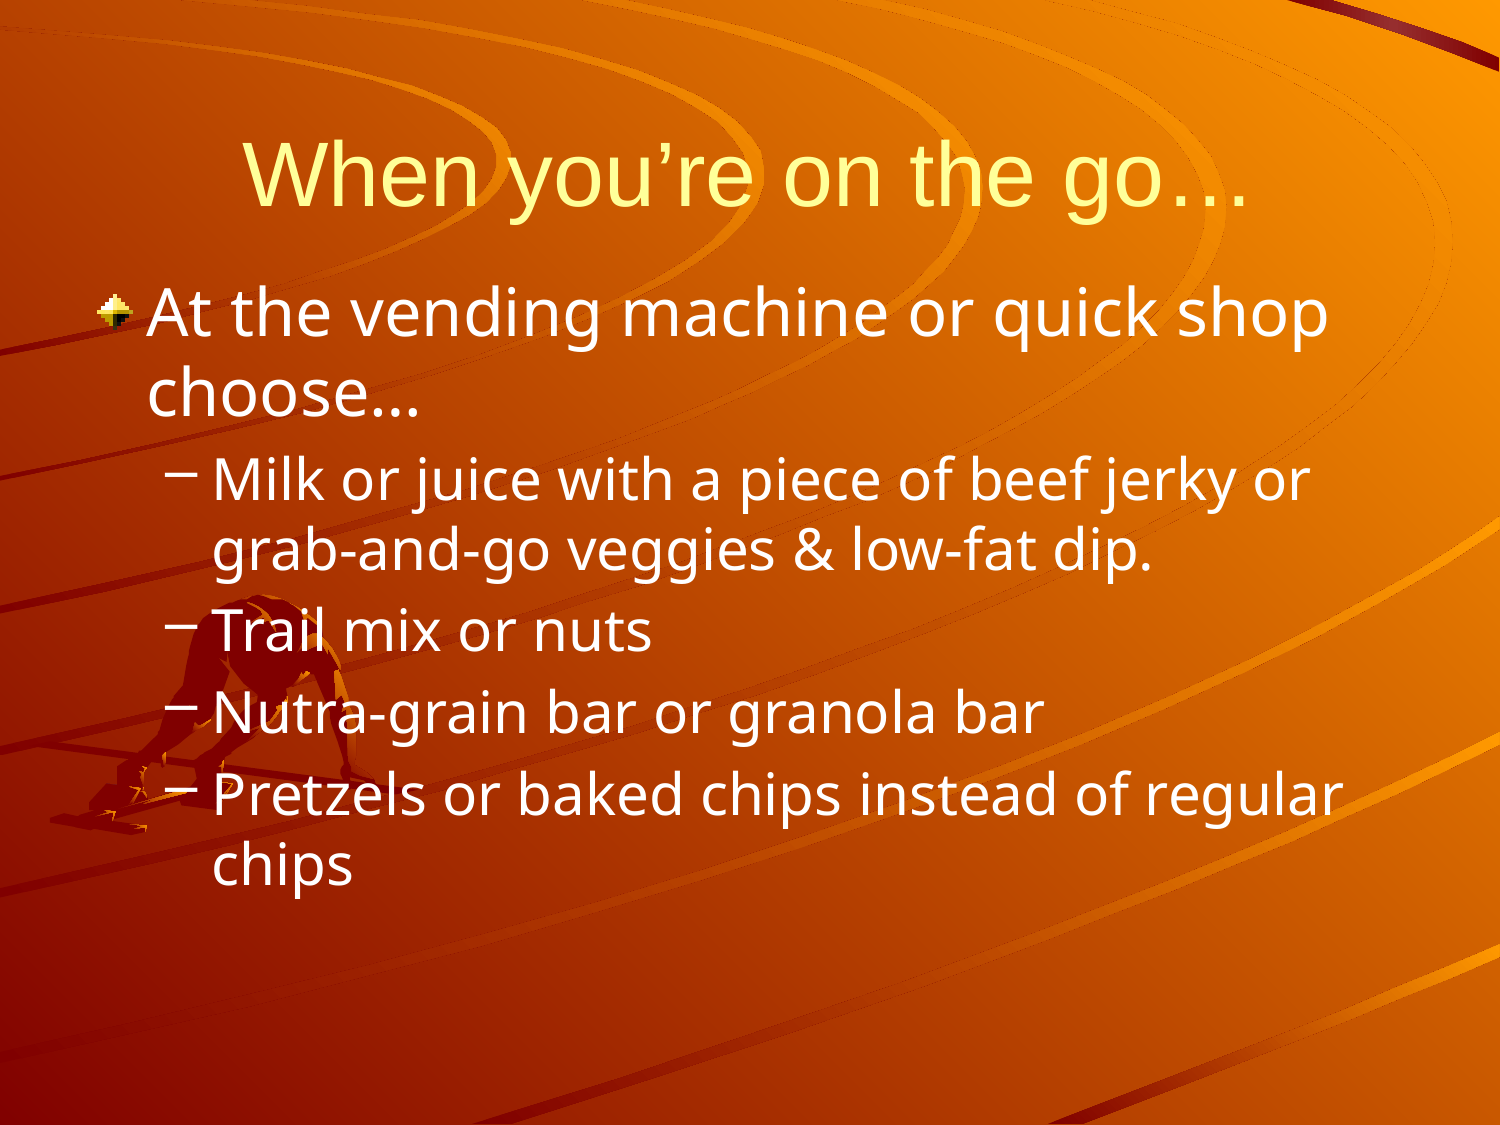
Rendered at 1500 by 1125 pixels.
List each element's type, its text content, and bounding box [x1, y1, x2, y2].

picture [90, 286, 137, 334]
title When you’re on the go… [74, 25, 1426, 233]
list At the vending machine or quick shop choose… Milk or juice with a piece of beef jerky or grab-and-go veggies & low-fat dip. Trail mix or nuts Nutra-grain bar or granola bar Pretzels or baked chips instead of regular chips [74, 262, 1426, 1006]
